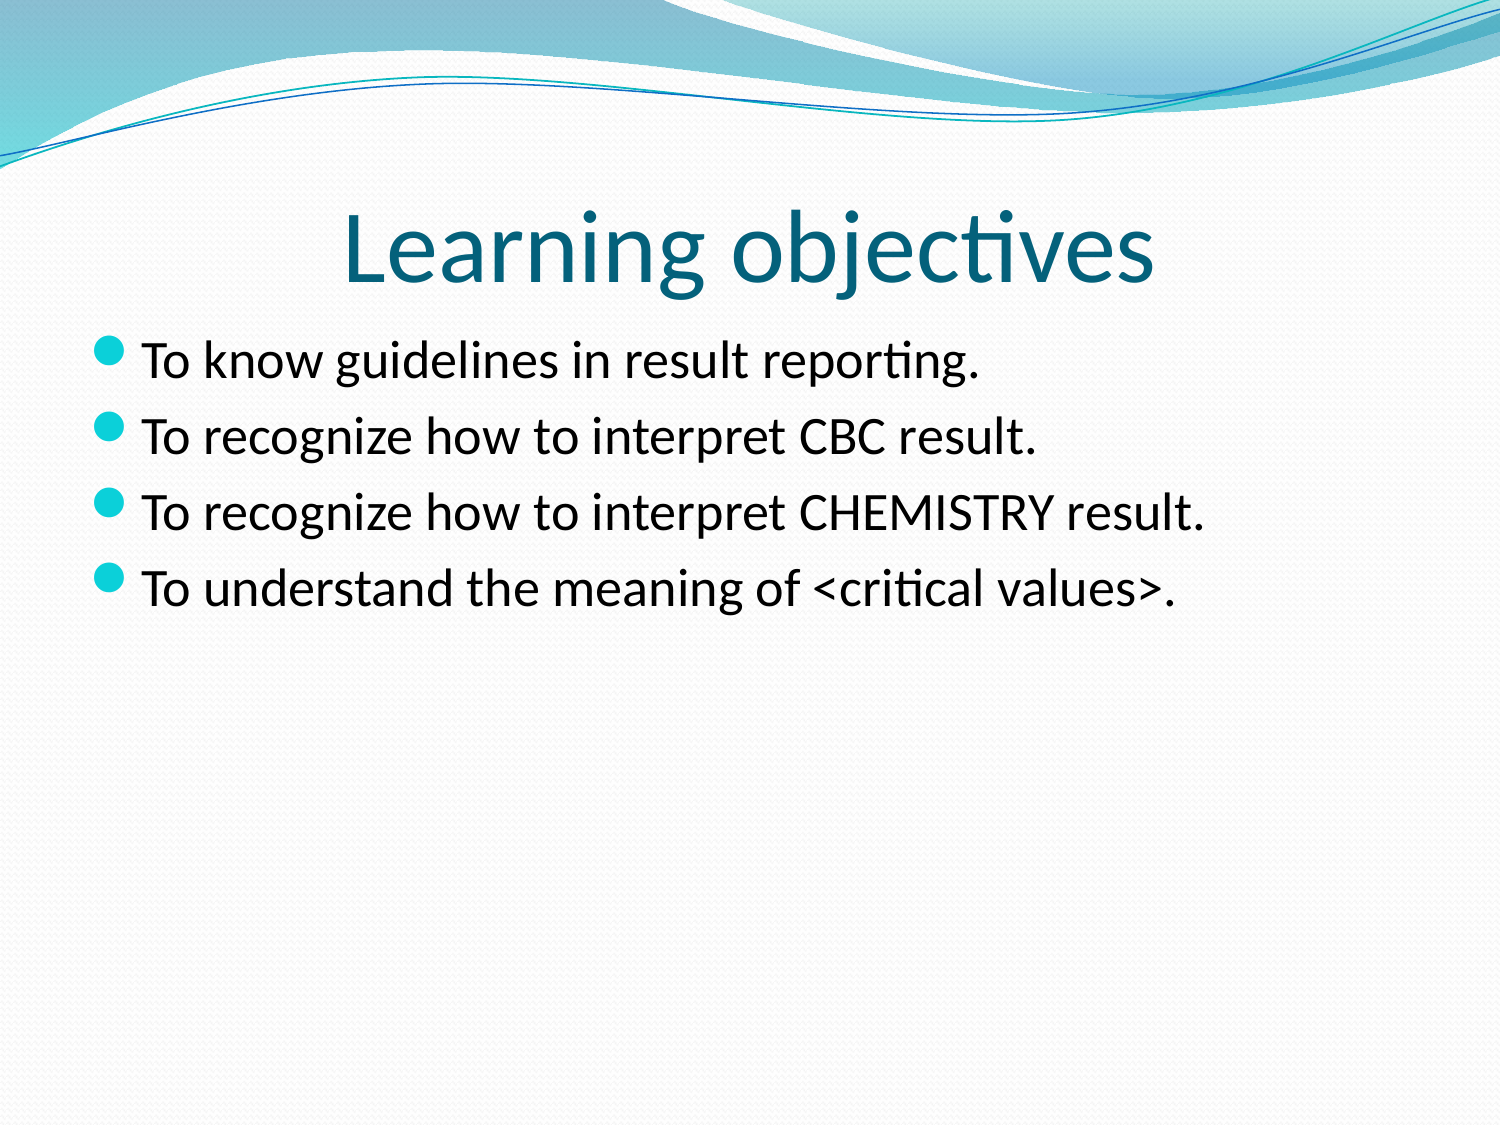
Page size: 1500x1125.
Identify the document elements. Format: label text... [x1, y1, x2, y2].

list To know guidelines in result reporting. To recognize how to interpret CBC result. To recognize how to interpret CHEMISTRY result. To understand the meaning of <critical values>. [75, 317, 1425, 1038]
title Learning objectives [75, 115, 1425, 303]
